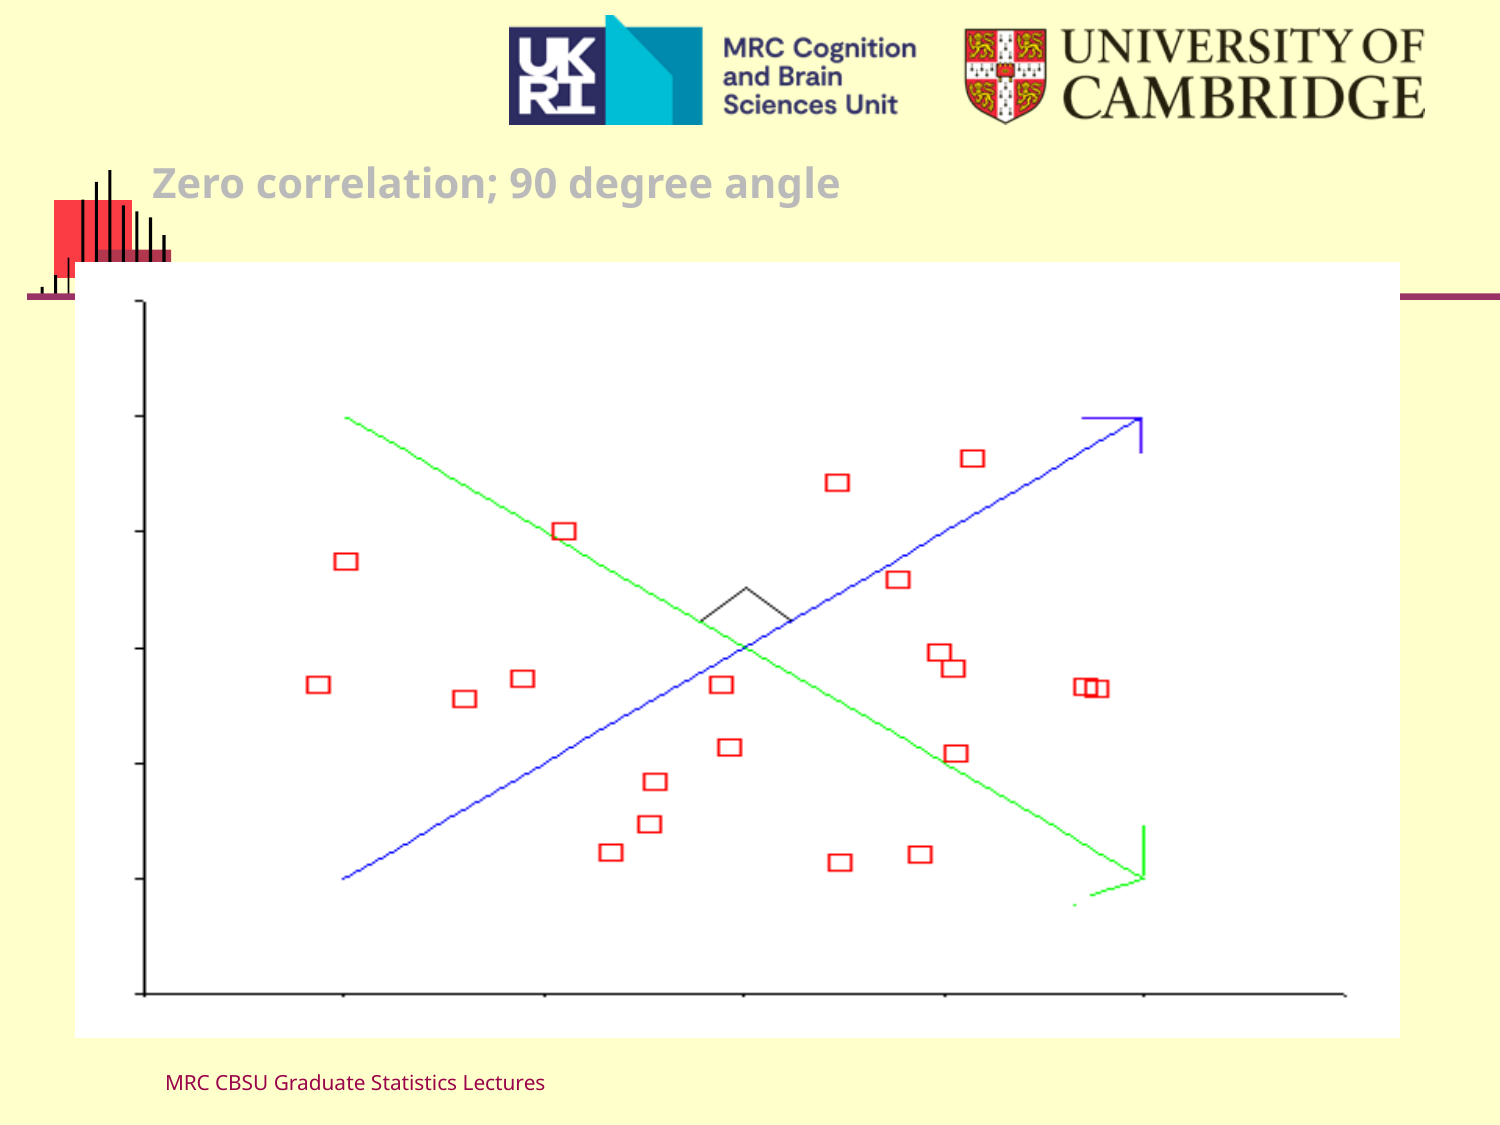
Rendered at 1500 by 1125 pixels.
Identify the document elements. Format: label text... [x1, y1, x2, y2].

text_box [74, 262, 1401, 1038]
picture [509, 15, 1425, 125]
title Zero correlation; 90 degree angle [137, 137, 988, 233]
footer MRC CBSU Graduate Statistics Lectures [149, 1062, 988, 1101]
